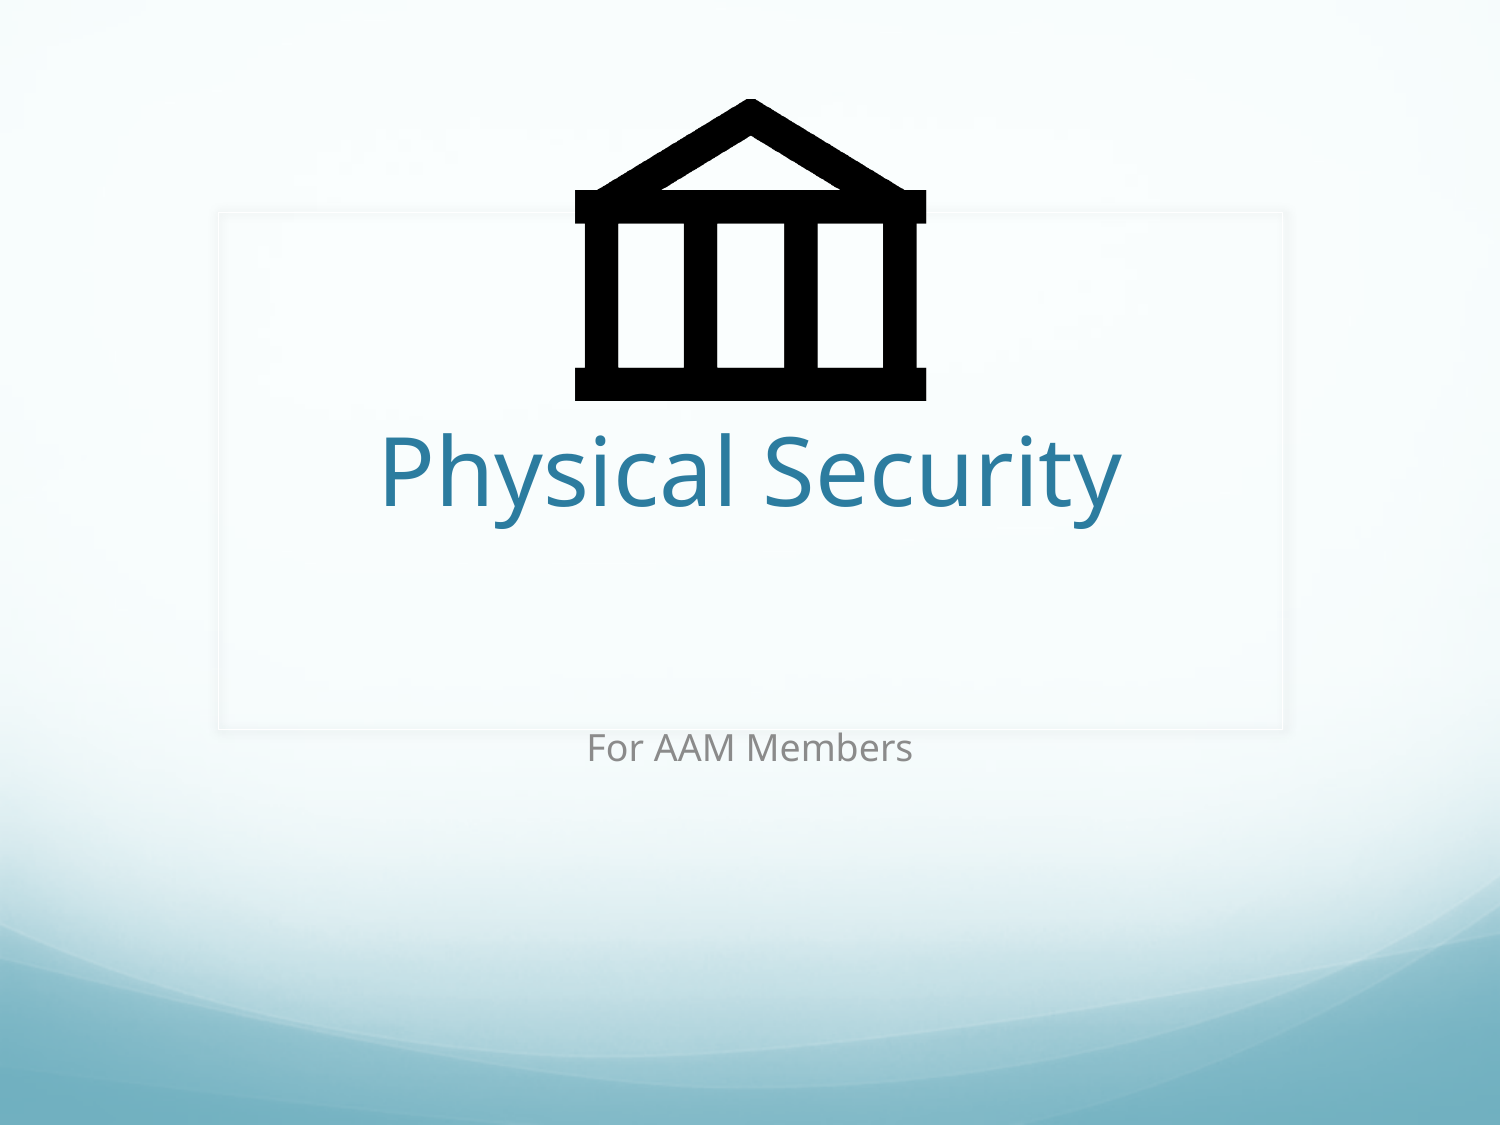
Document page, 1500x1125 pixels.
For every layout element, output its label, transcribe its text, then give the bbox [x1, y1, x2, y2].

title Physical Security [217, 249, 1283, 533]
subtitle For AAM Members [217, 716, 1283, 855]
picture [558, 99, 943, 401]
